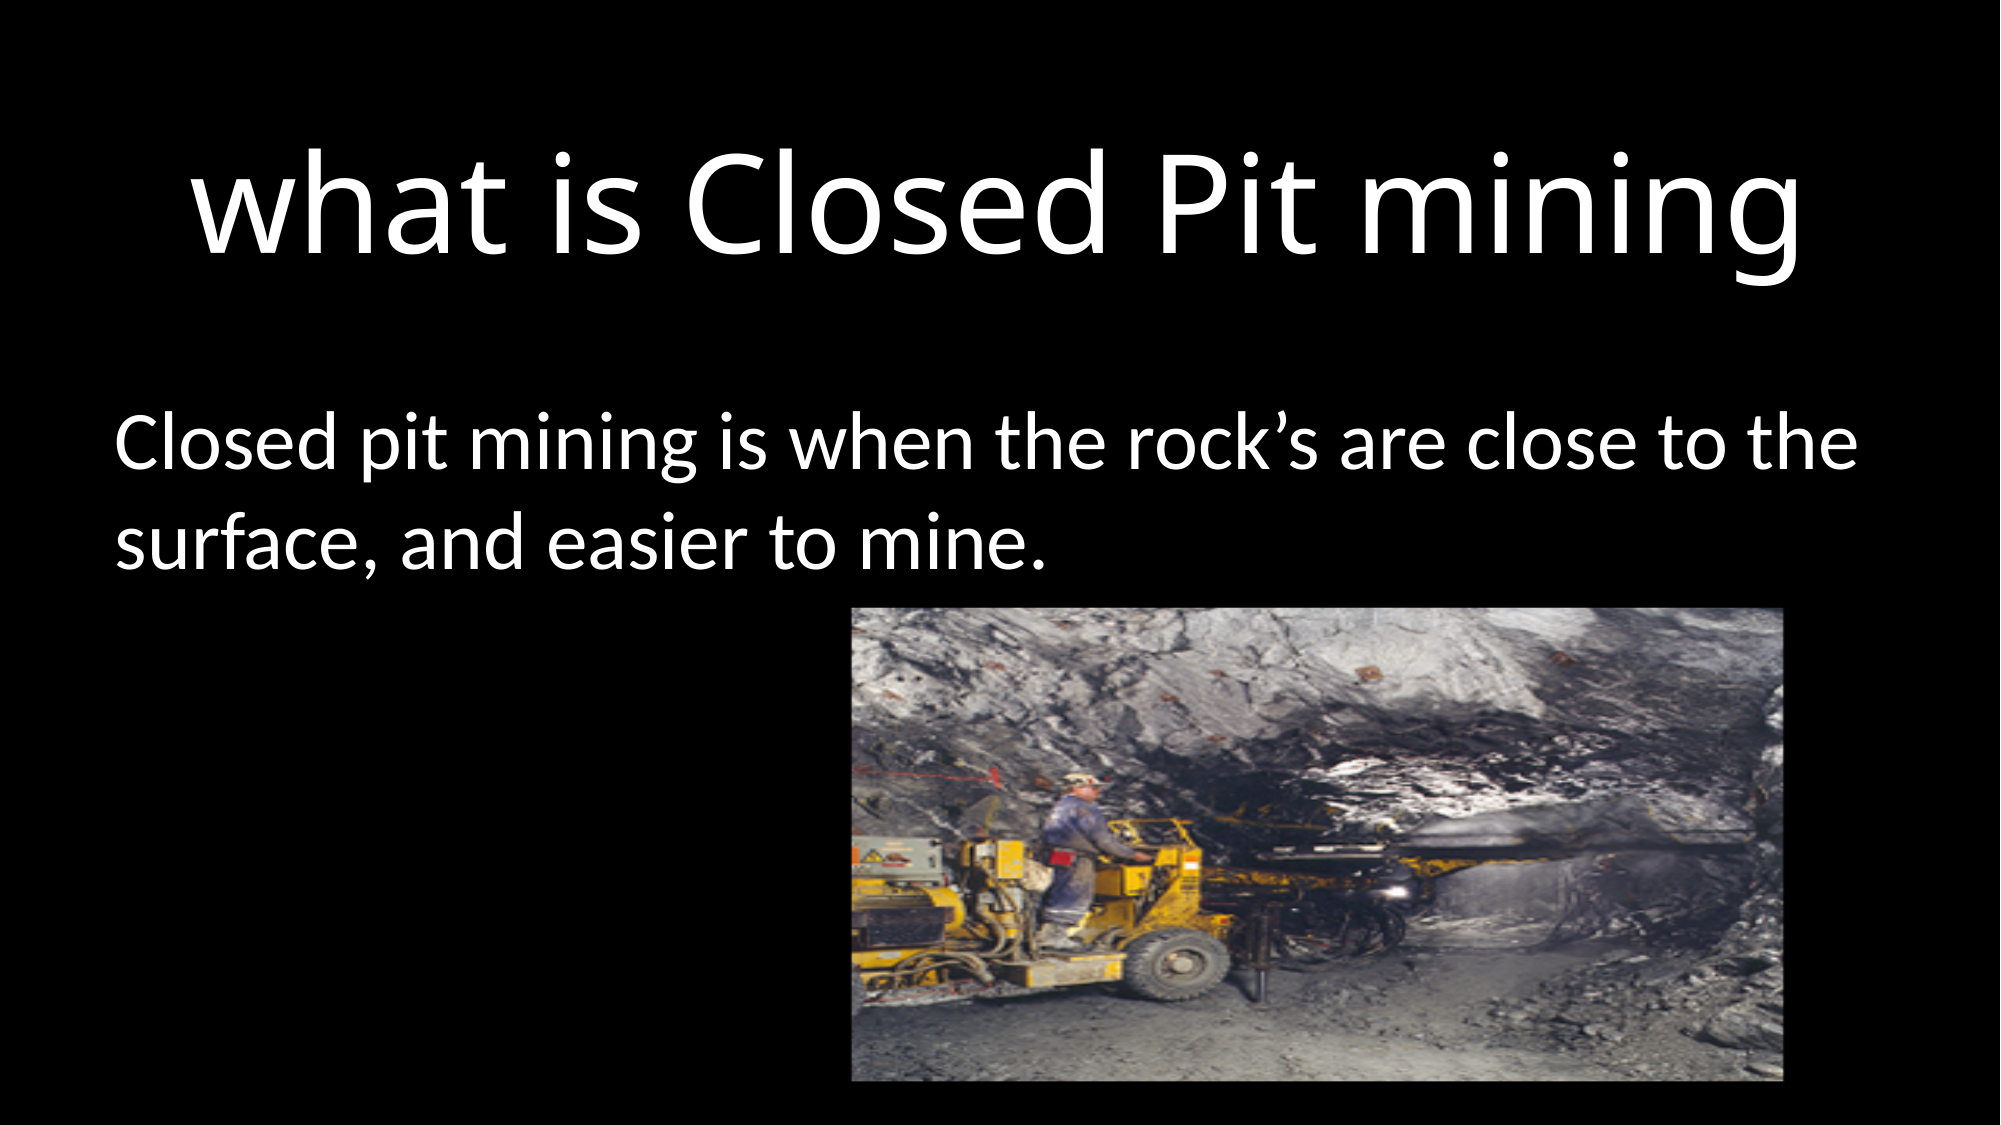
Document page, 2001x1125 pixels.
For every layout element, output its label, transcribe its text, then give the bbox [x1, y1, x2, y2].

title what is Closed Pit mining [99, 45, 1900, 262]
list Closed pit mining is when the rock’s are close to the surface, and easier to mine. [99, 262, 1900, 1005]
picture [849, 606, 1788, 1084]
